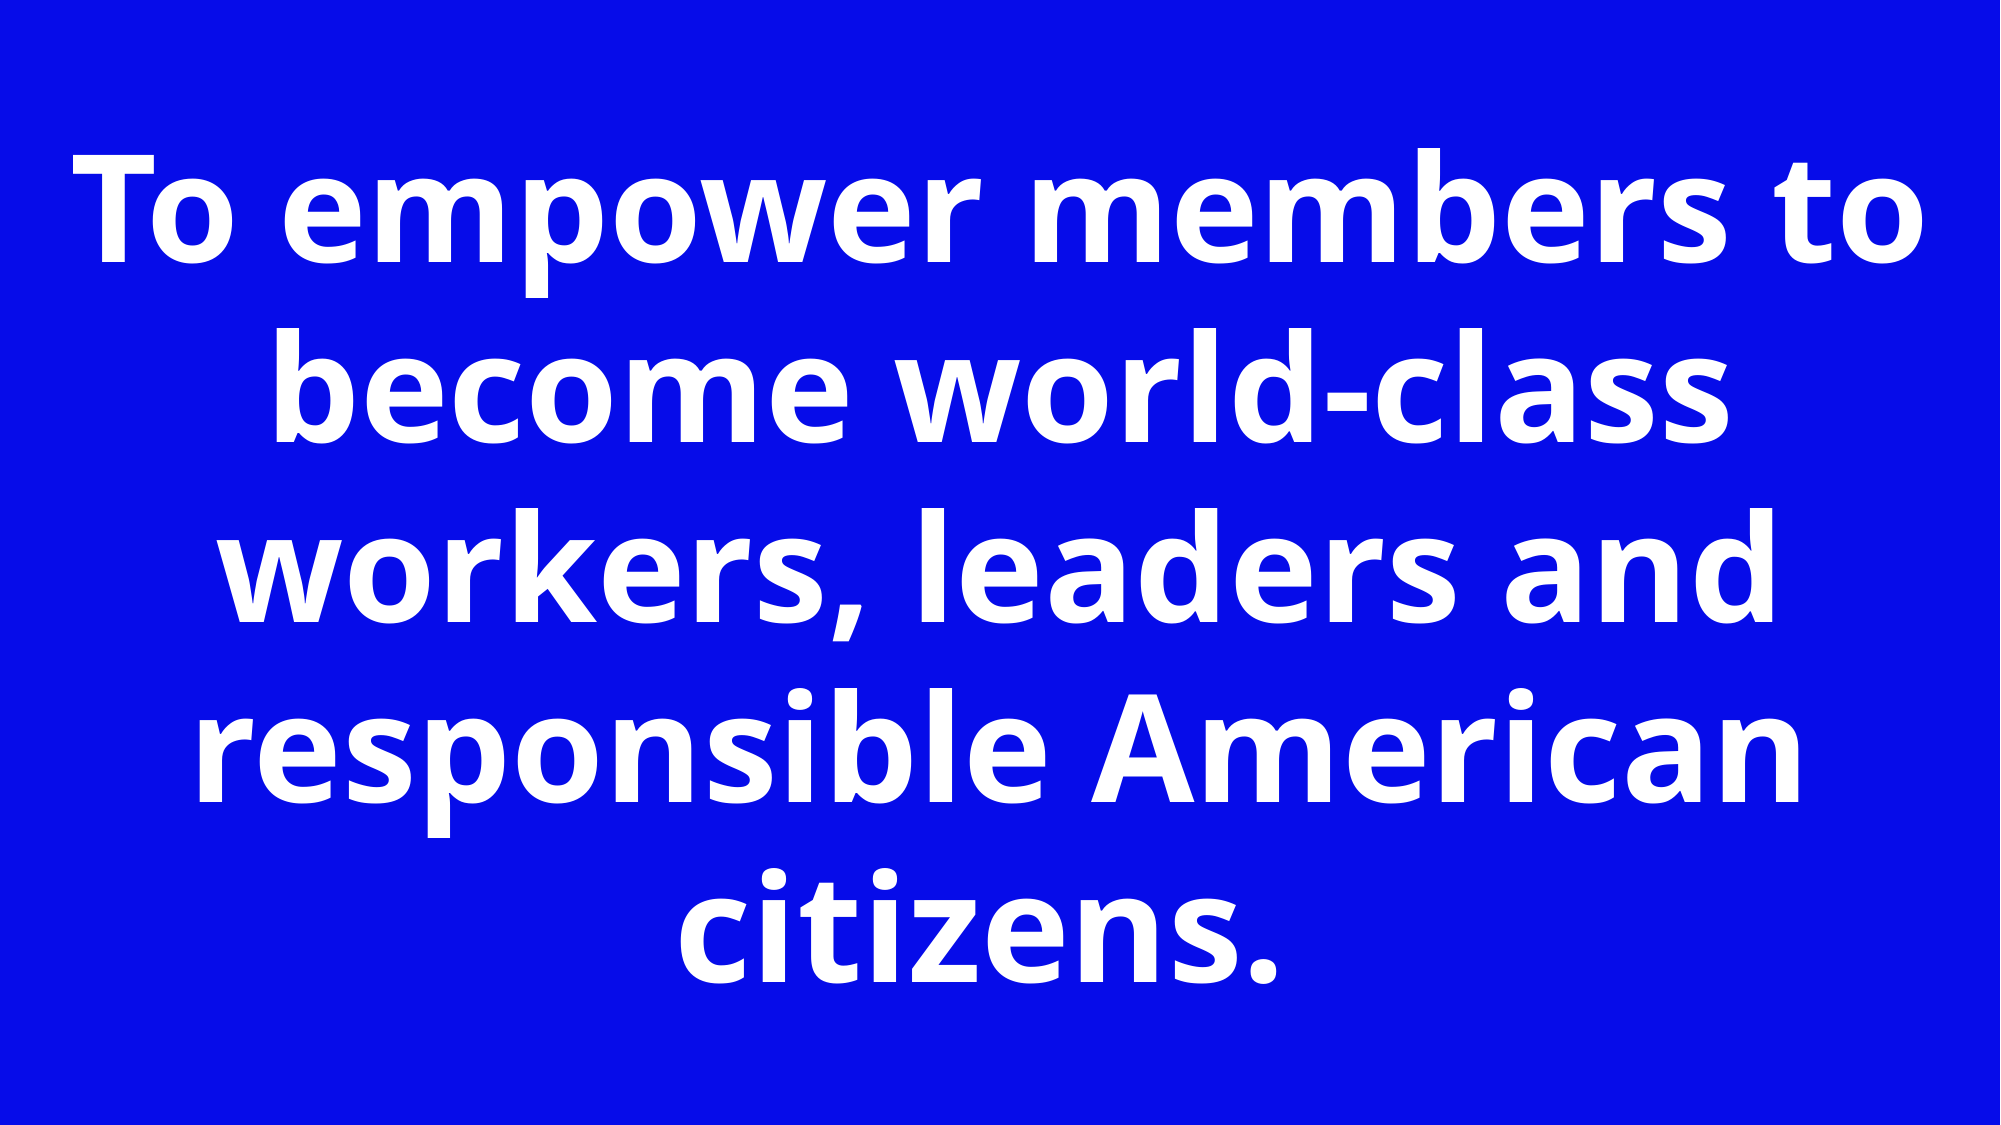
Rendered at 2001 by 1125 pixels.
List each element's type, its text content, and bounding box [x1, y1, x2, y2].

text_box To empower members to become world-class workers, leaders and responsible American citizens. [0, 0, 2000, 1125]
